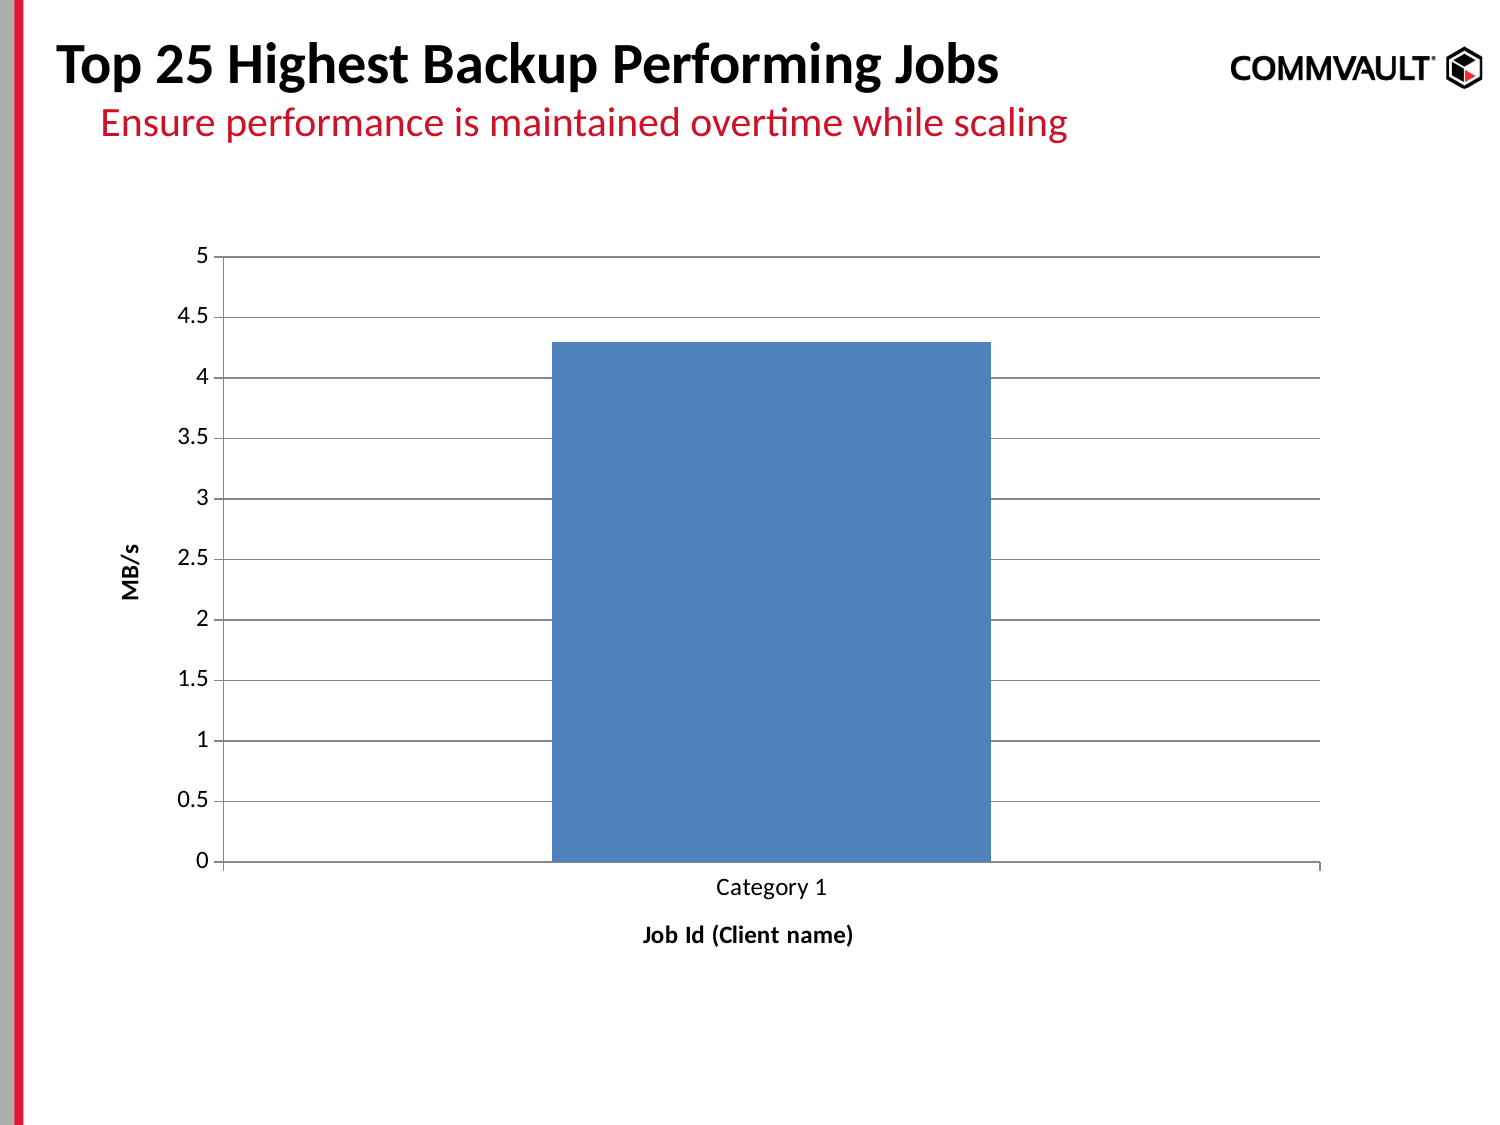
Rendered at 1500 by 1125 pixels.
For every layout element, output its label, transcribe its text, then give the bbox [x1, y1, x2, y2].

chart [85, 228, 1346, 983]
title Top 25 Highest Backup Performing Jobs [41, 30, 1232, 91]
picture [1232, 46, 1483, 89]
list Ensure performance is maintained overtime while scaling [85, 89, 1301, 150]
